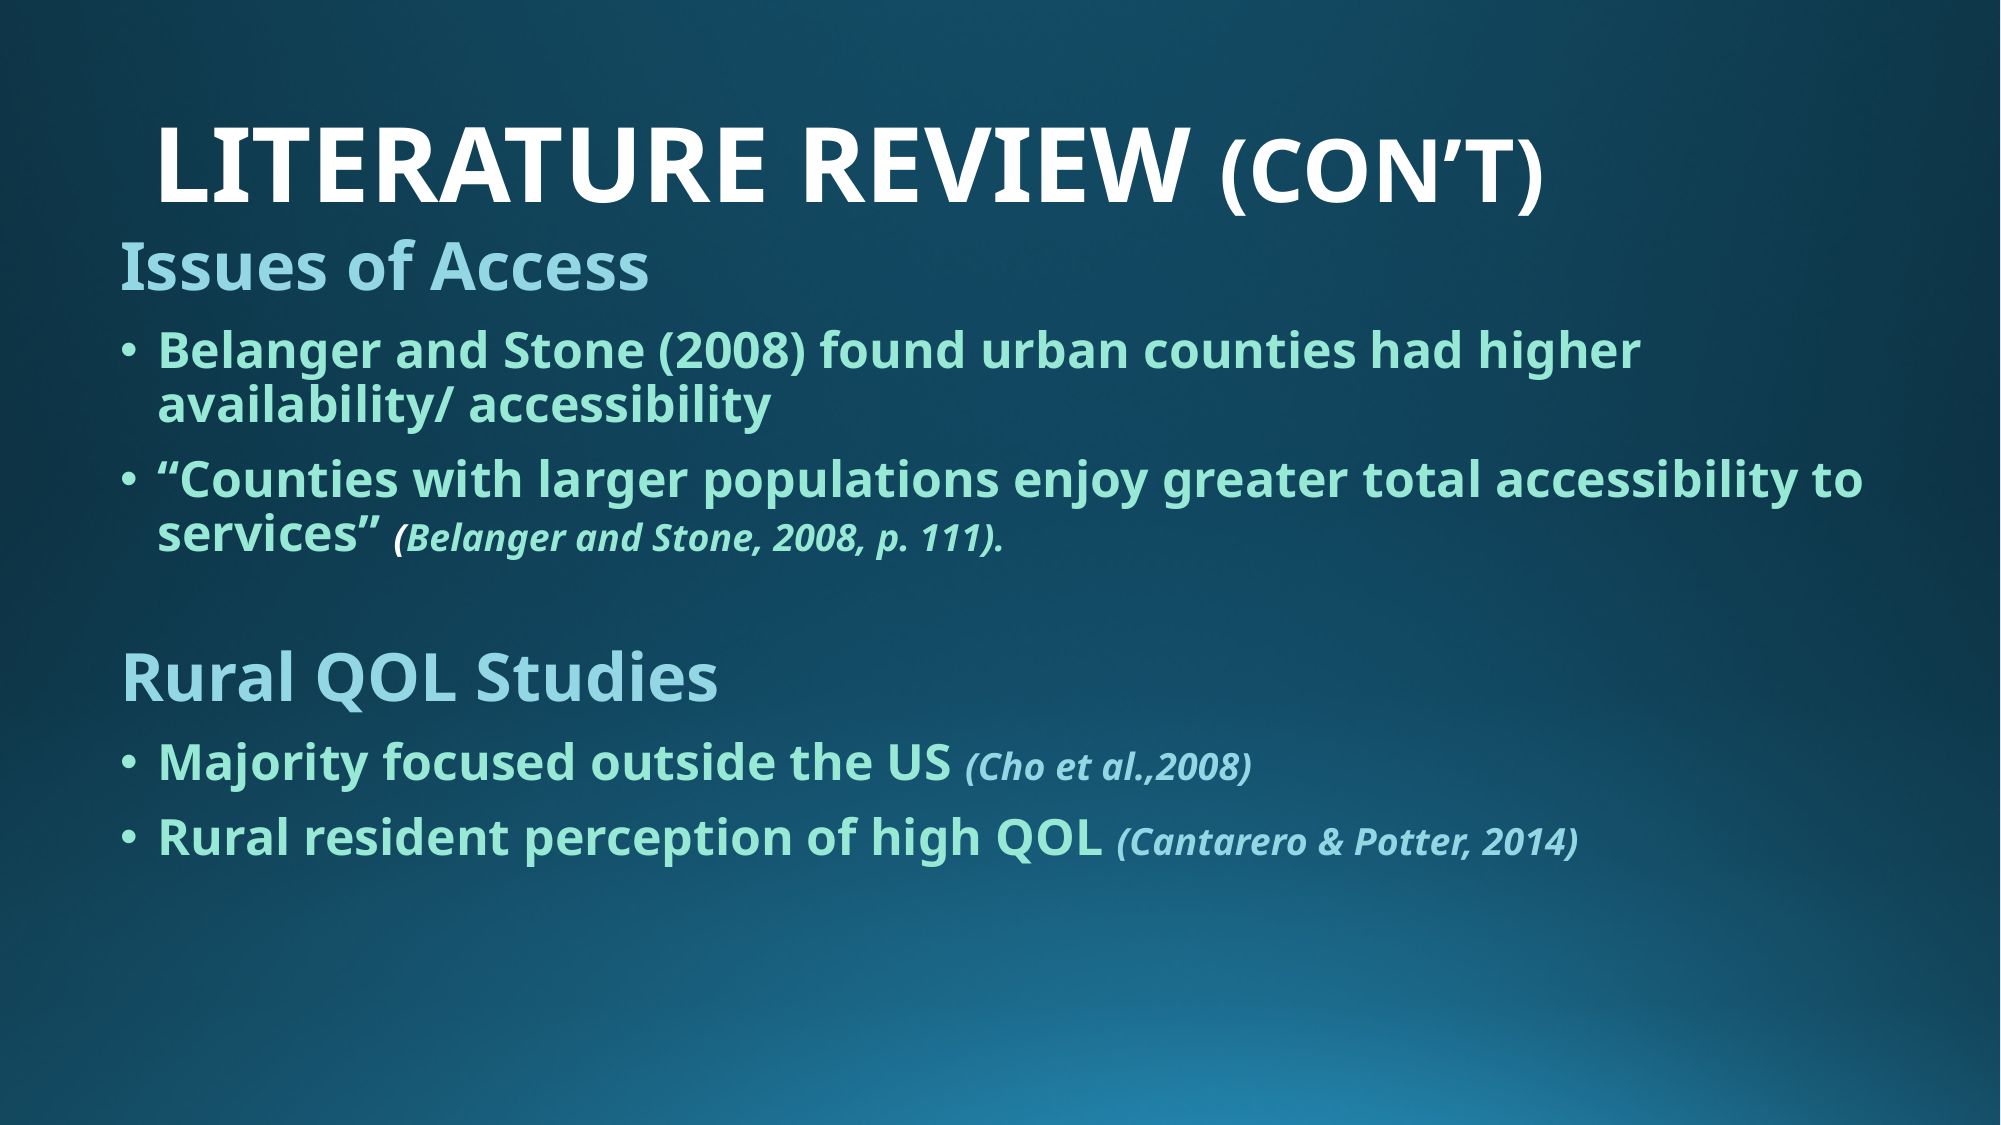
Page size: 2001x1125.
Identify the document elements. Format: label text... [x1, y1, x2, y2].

list Issues of Access Belanger and Stone (2008) found urban counties had higher availability/ accessibility “Counties with larger populations enjoy greater total accessibility to services” (Belanger and Stone, 2008, p. 111). Rural QOL Studies Majority focused outside the US (Cho et al.,2008) Rural resident perception of high QOL (Cantarero & Potter, 2014) [105, 224, 1929, 1082]
title LITERATURE REVIEW (CON’T) [137, 59, 1863, 224]
picture [0, 0, 2001, 1125]
